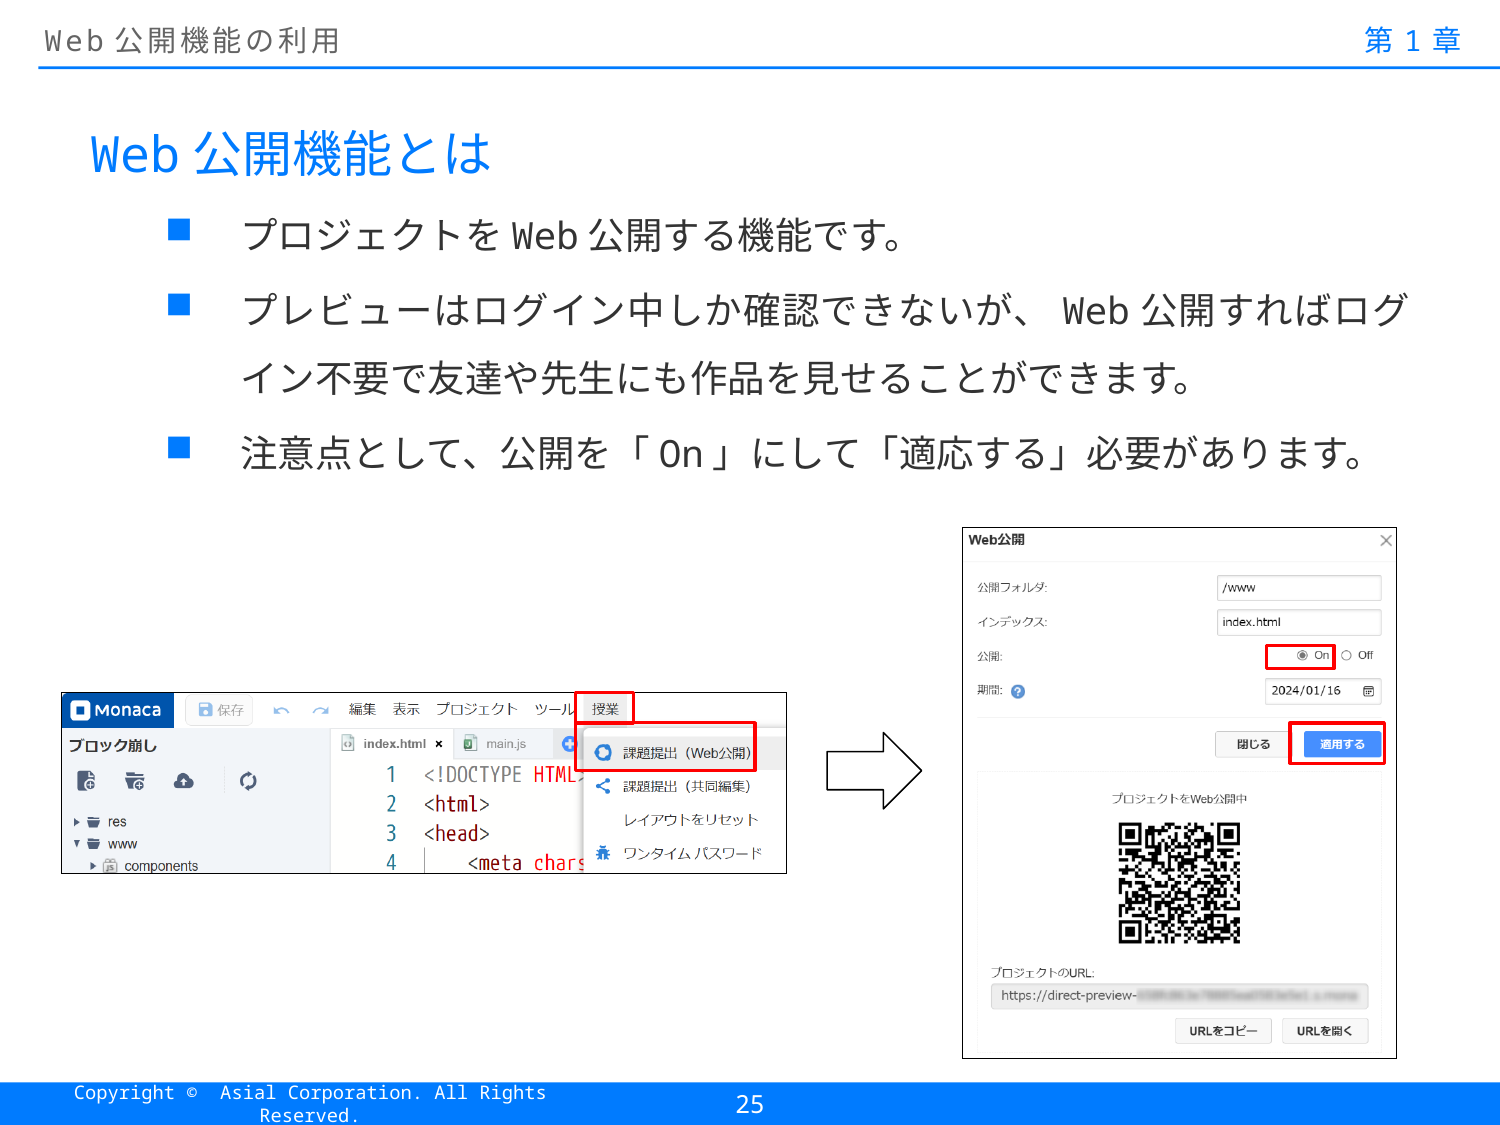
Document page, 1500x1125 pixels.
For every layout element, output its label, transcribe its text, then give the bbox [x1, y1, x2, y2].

list 第1章 [702, 7, 1477, 72]
title Web公開機能の利用 [29, 7, 702, 72]
picture [962, 526, 1397, 1059]
text_box [825, 730, 924, 811]
list Web公開機能とは プロジェクトをWeb公開する機能です。 プレビューはログイン中しか確認できないが、Web公開すればログイン不要で友達や先生にも作品を見せることができます。 注意点として、公開を「On」にして「適応する」必要があります。 [75, 84, 1425, 988]
picture [61, 692, 787, 874]
slide_number 25 [581, 1075, 919, 1125]
